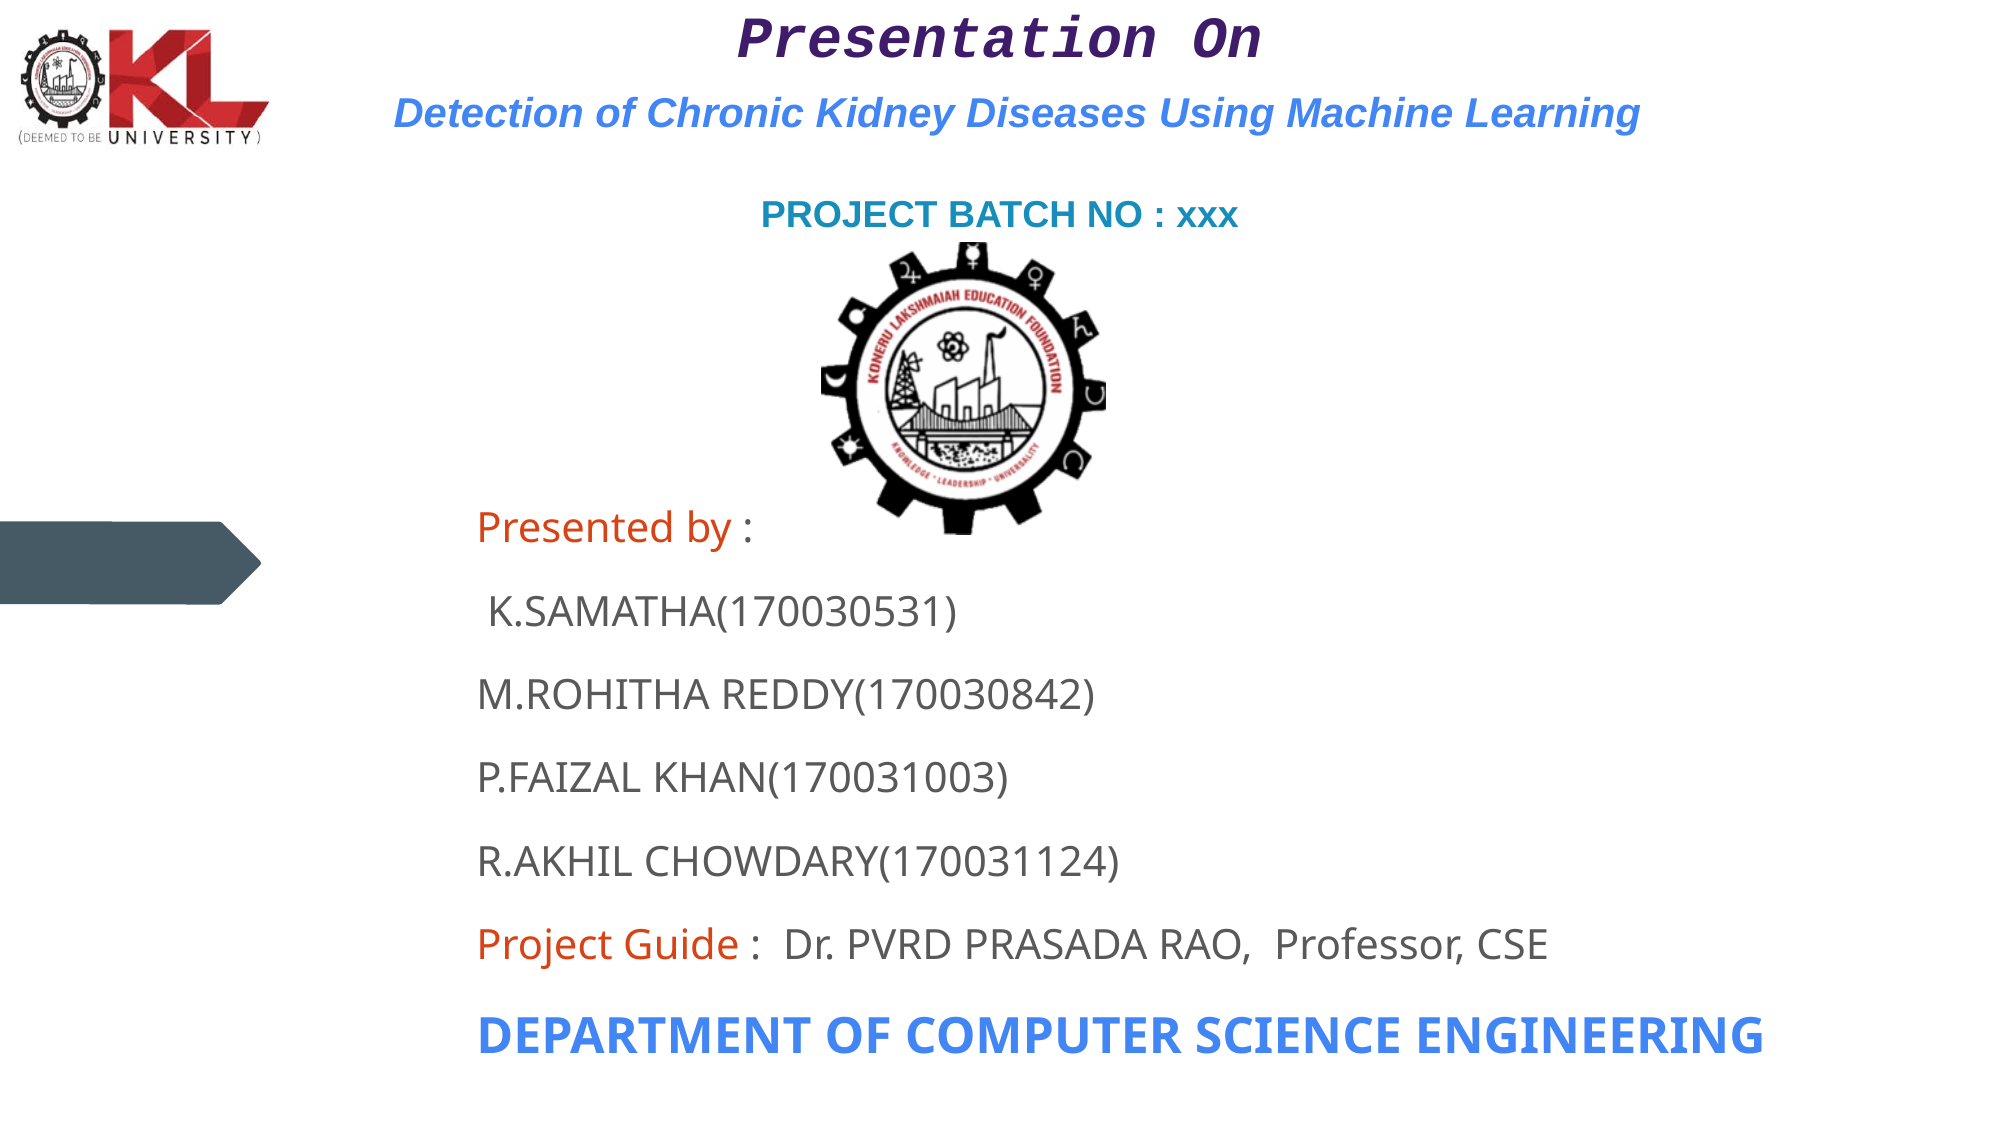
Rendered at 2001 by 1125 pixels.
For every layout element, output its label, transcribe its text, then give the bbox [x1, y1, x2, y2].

picture [821, 241, 1106, 535]
title Presentation On Detection of Chronic Kidney Diseases Using Machine Learning PROJECT BATCH NO : xxx [161, 54, 1839, 243]
picture [11, 17, 272, 149]
list Presented by : K.SAMATHA(170030531) M.ROHITHA REDDY(170030842) P.FAIZAL KHAN(170031003) R.AKHIL CHOWDARY(170031124) Project Guide : ‪Dr. PVRD PRASADA RAO, Professor, CSE DEPARTMENT OF COMPUTER SCIENCE ENGINEERING [423, 481, 1876, 1125]
